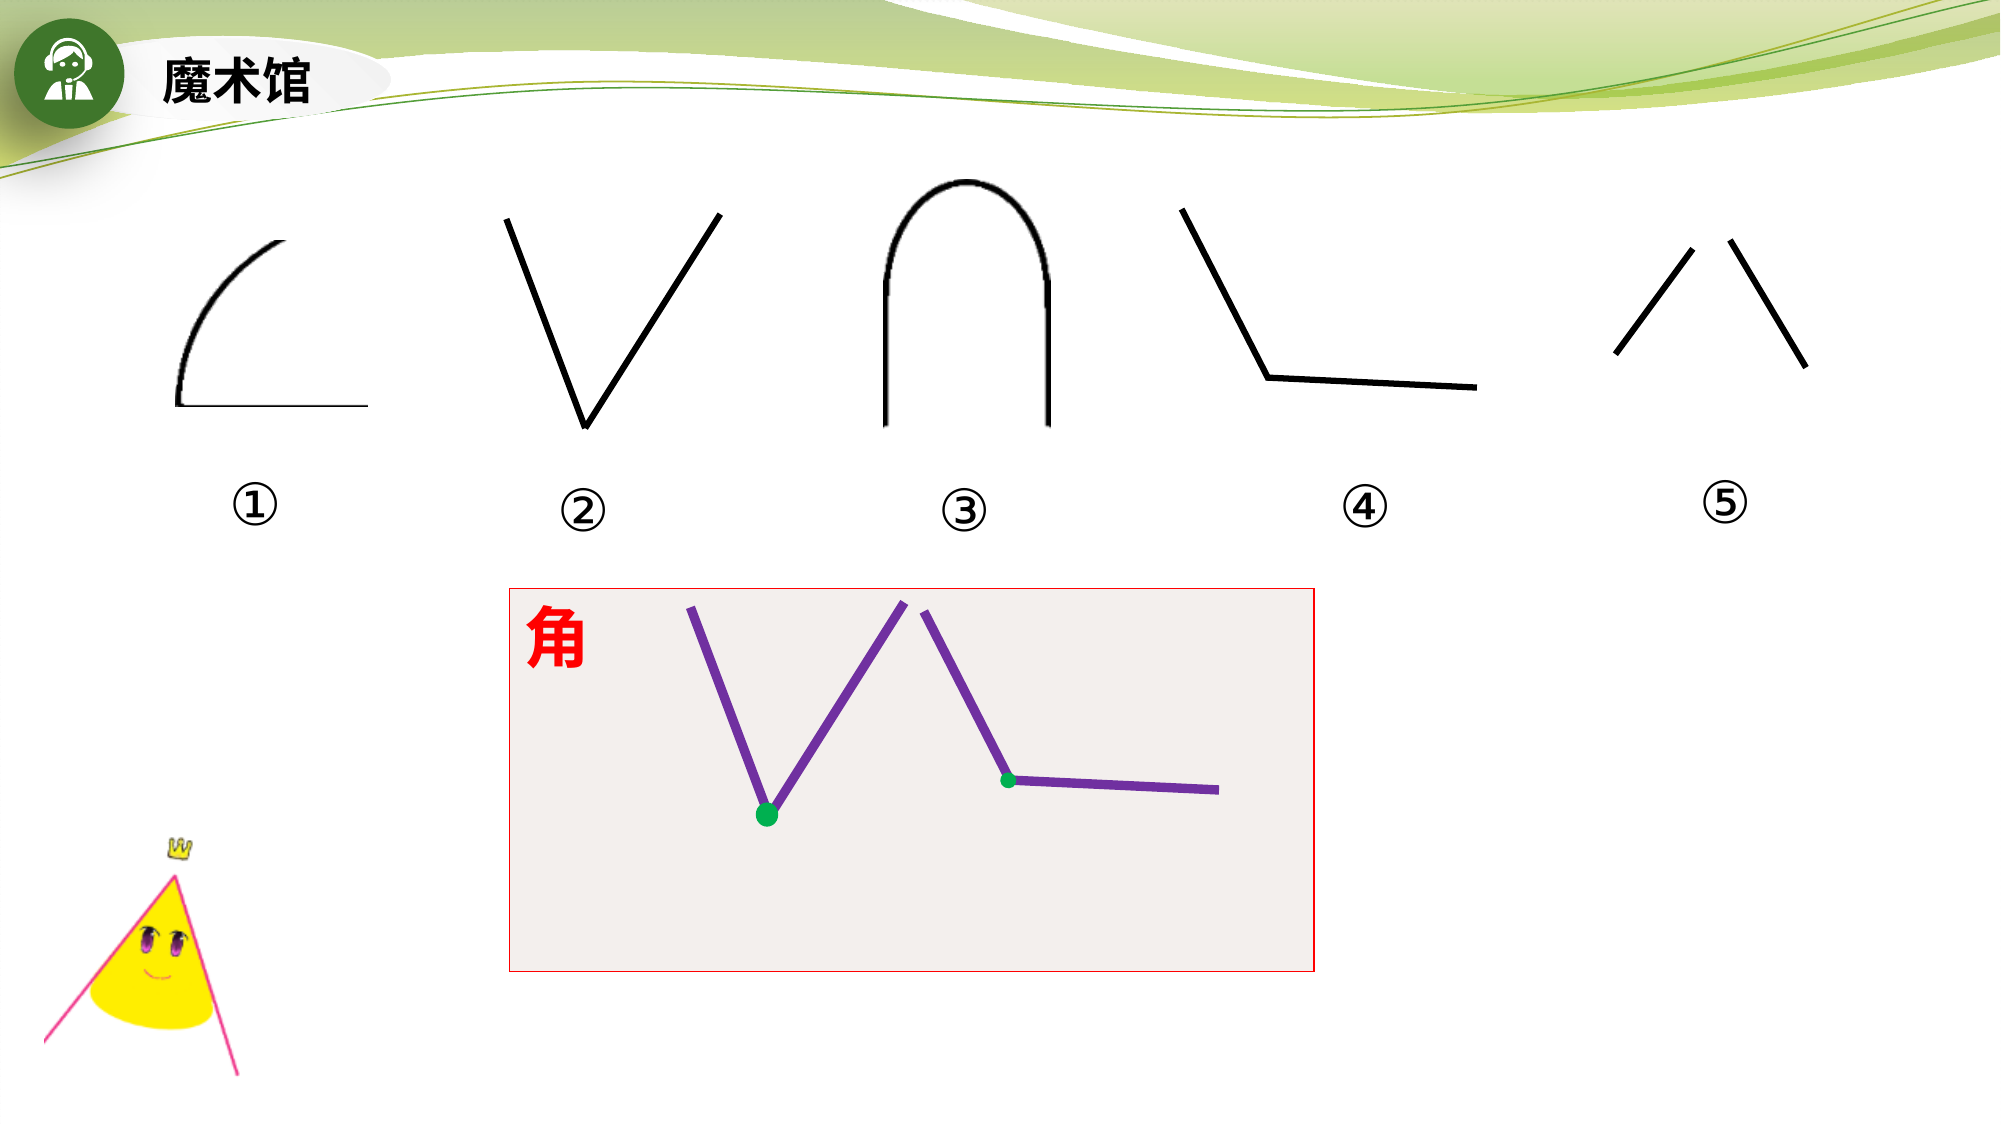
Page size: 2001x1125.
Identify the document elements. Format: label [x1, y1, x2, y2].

text_box [883, 179, 1069, 552]
text_box [44, 53, 50, 71]
text_box [509, 588, 1315, 972]
text_box [1007, 779, 1219, 790]
text_box [13, 17, 111, 130]
text_box [1181, 208, 1477, 548]
text_box [506, 214, 721, 551]
text_box [175, 240, 368, 545]
picture [44, 836, 254, 1095]
text_box [50, 35, 396, 121]
text_box [44, 87, 50, 100]
text_box [690, 602, 905, 817]
text_box [923, 611, 1011, 782]
text_box [1615, 239, 1806, 544]
